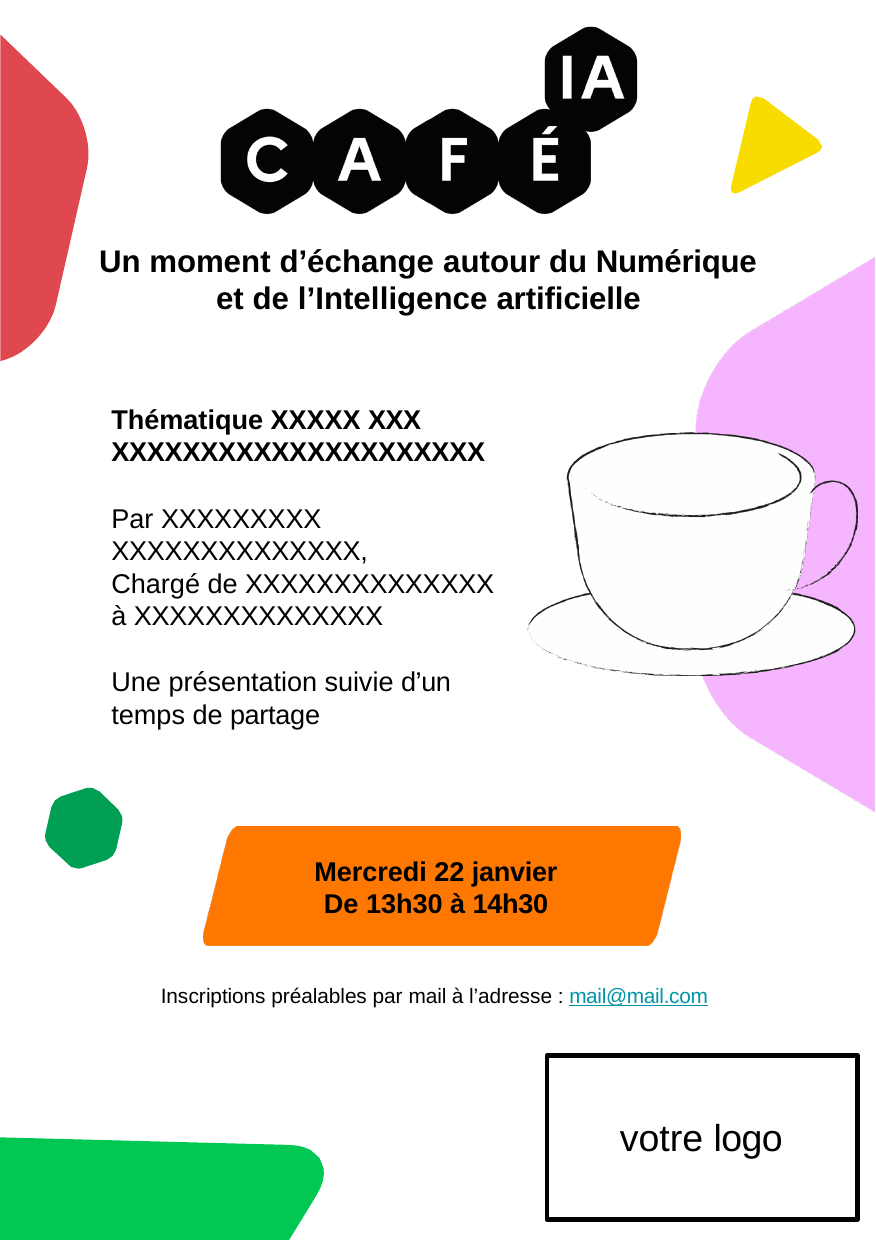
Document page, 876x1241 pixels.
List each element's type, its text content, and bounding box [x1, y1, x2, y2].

text_box [0, 34, 89, 362]
text_box Thématique XXXXX XXX XXXXXXXXXXXXXXXXXXXXX Par XXXXXXXXX XXXXXXXXXXXXXX, Chargé de XXXXXXXXXXXXXX à XXXXXXXXXXXXXX Une présentation suivie d’un temps de partage [109, 400, 501, 730]
text_box [0, 1137, 324, 1240]
text_box Un moment d’échange autour du Numérique et de l’Intelligence artificielle [97, 239, 659, 317]
picture [203, 194, 875, 946]
text_box Inscriptions préalables par mail à l’adresse : mail@mail.com [158, 980, 715, 1008]
picture [207, 15, 651, 230]
text_box [45, 787, 123, 869]
text_box [546, 1055, 858, 1220]
footer votre logo [617, 1115, 787, 1241]
text_box [730, 96, 823, 193]
